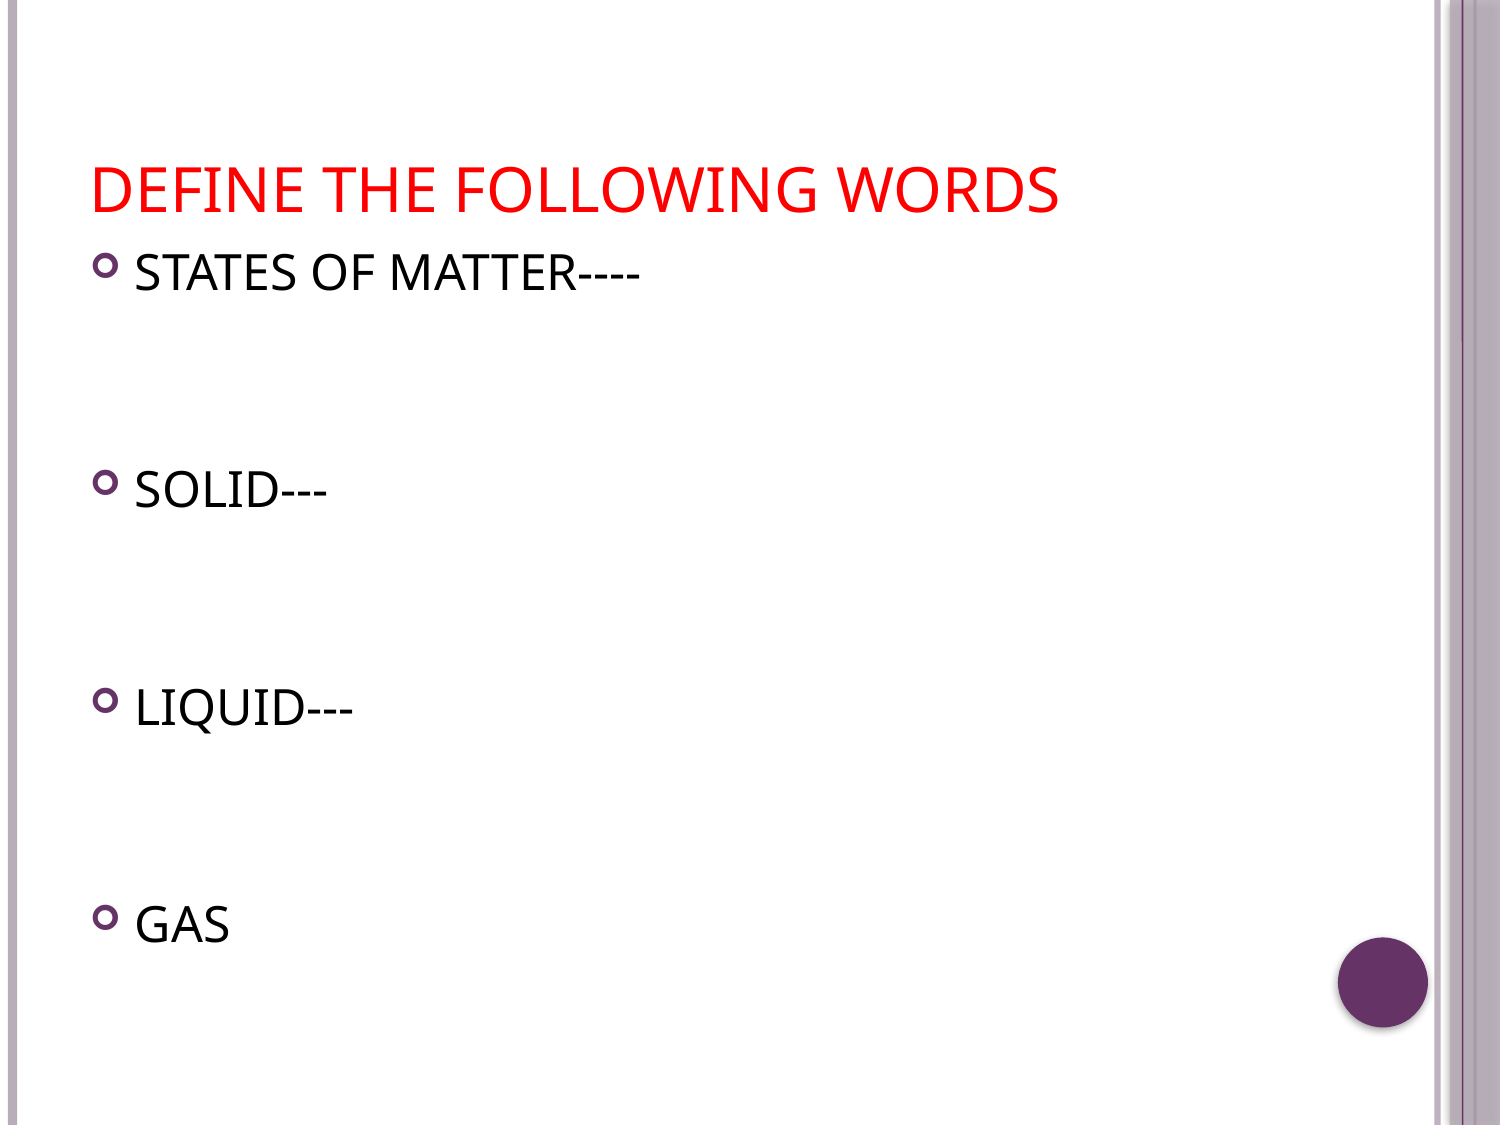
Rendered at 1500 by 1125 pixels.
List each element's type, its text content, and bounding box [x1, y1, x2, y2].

title DEFINE THE FOLLOWING WORDS [75, 45, 1300, 232]
list STATES OF MATTER---- SOLID--- LIQUID--- GAS [75, 232, 1386, 1096]
